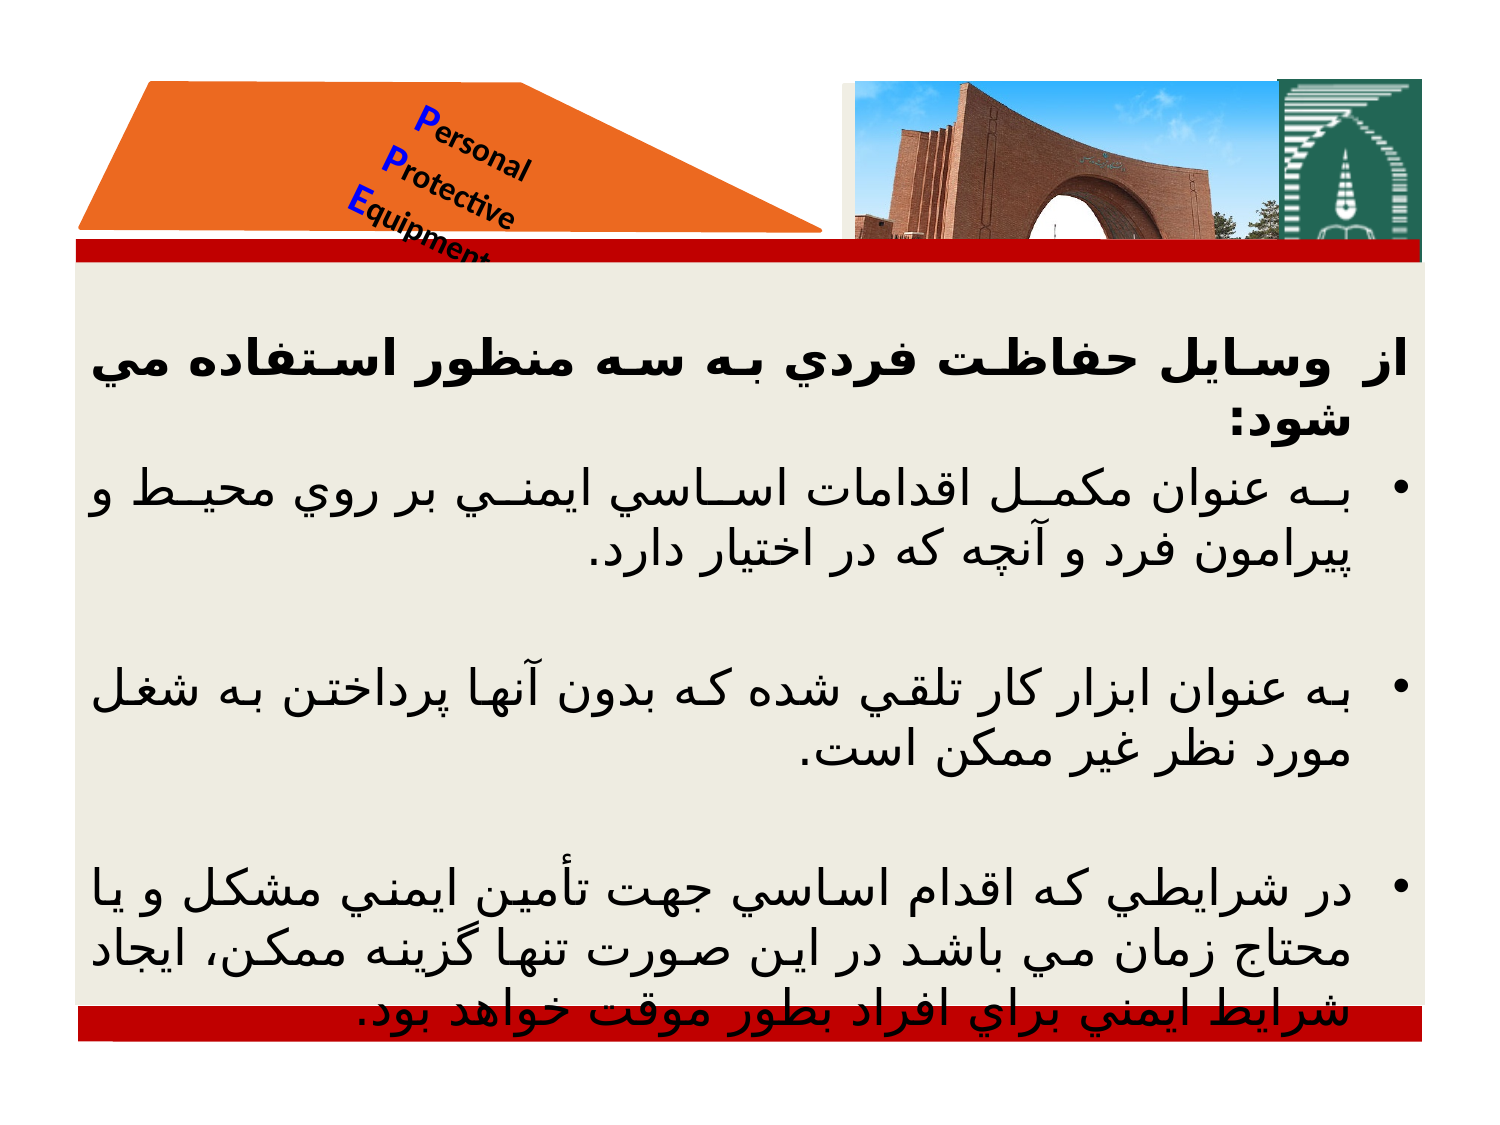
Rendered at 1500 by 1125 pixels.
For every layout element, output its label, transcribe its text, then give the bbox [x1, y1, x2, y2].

picture [855, 79, 1422, 262]
list از وسایل حفاظت فردي به سه منظور استفاده مي شود: به عنوان مكمل اقدامات اساسي ايمني بر روي محيط و پيرامون فرد و آنچه كه در اختيار دارد. به عنوان ابزار كار تلقي شده كه بدون آنها پرداختن به شغل مورد نظر غير ممكن است. در شرايطي كه اقدام اساسي جهت تأمين ايمني مشكل و يا محتاج زمان مي باشد در اين صورت تنها گزينه ممكن، ايجاد شرايط ايمني براي افراد بطور موقت خواهد بود. [75, 262, 1425, 1005]
